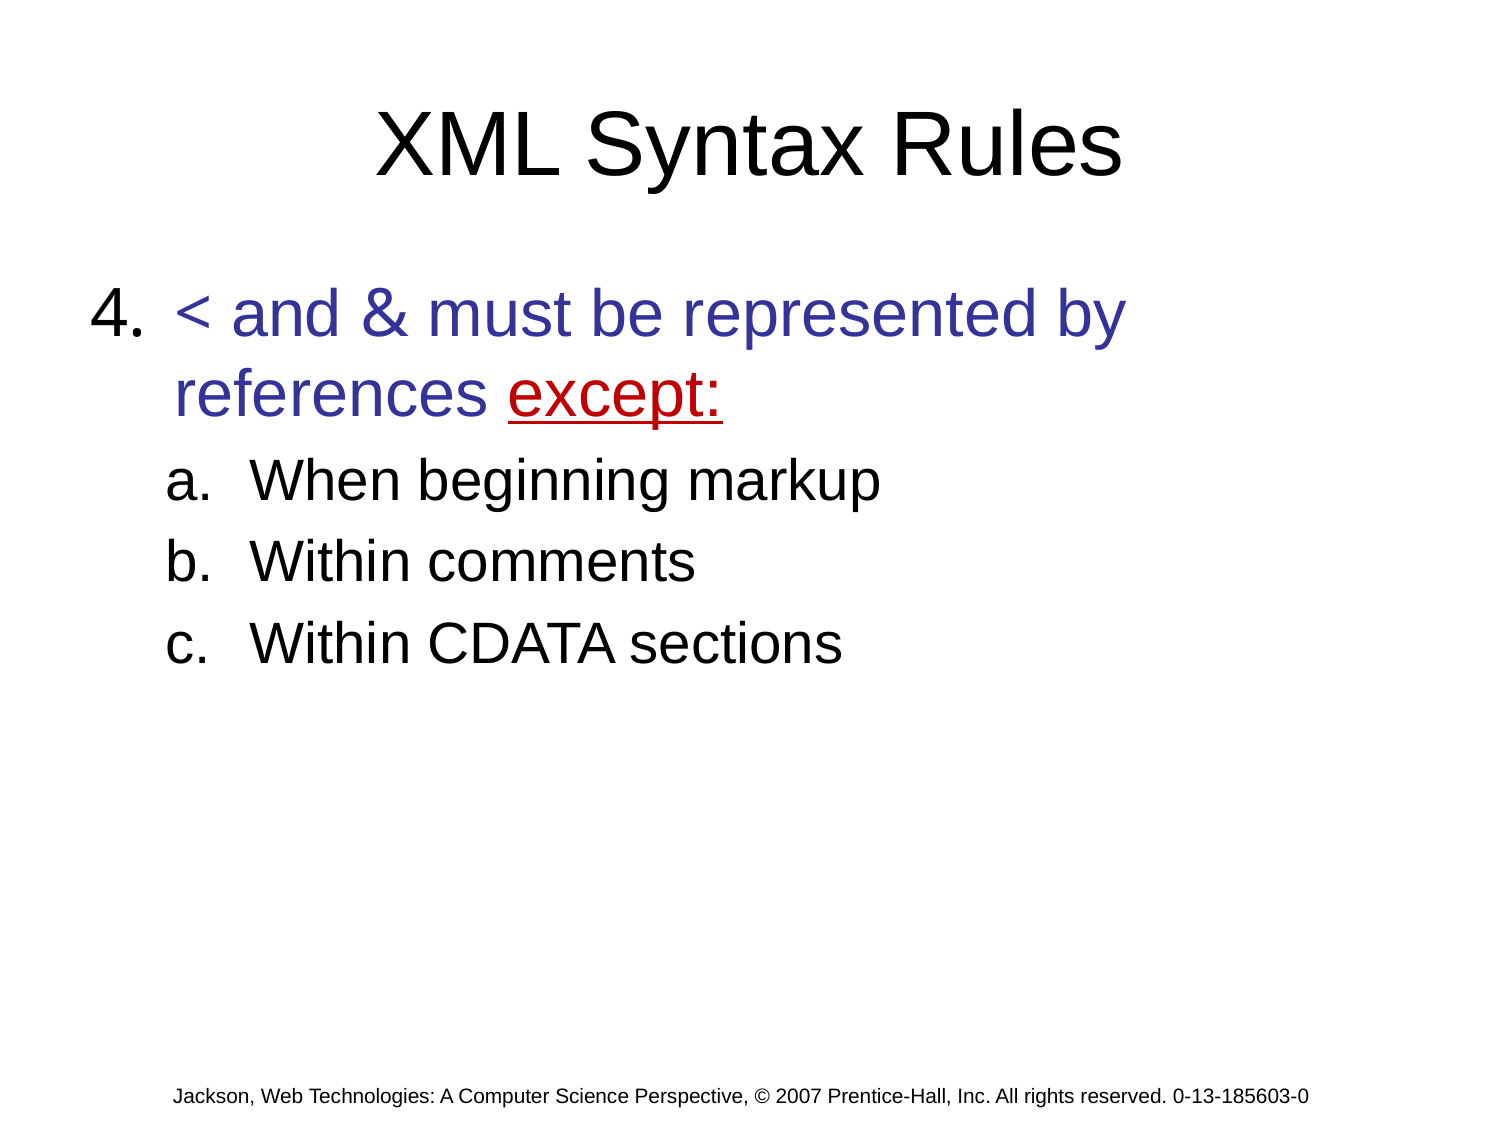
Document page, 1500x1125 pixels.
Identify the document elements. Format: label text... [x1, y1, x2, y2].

title XML Syntax Rules [75, 45, 1425, 233]
footer Jackson, Web Technologies: A Computer Science Perspective, © 2007 Prentice-Hall, Inc. All rights reserved. 0-13-185603-0 [75, 1074, 1413, 1103]
list < and & must be represented by references except: When beginning markup Within comments Within CDATA sections [75, 262, 1425, 1005]
